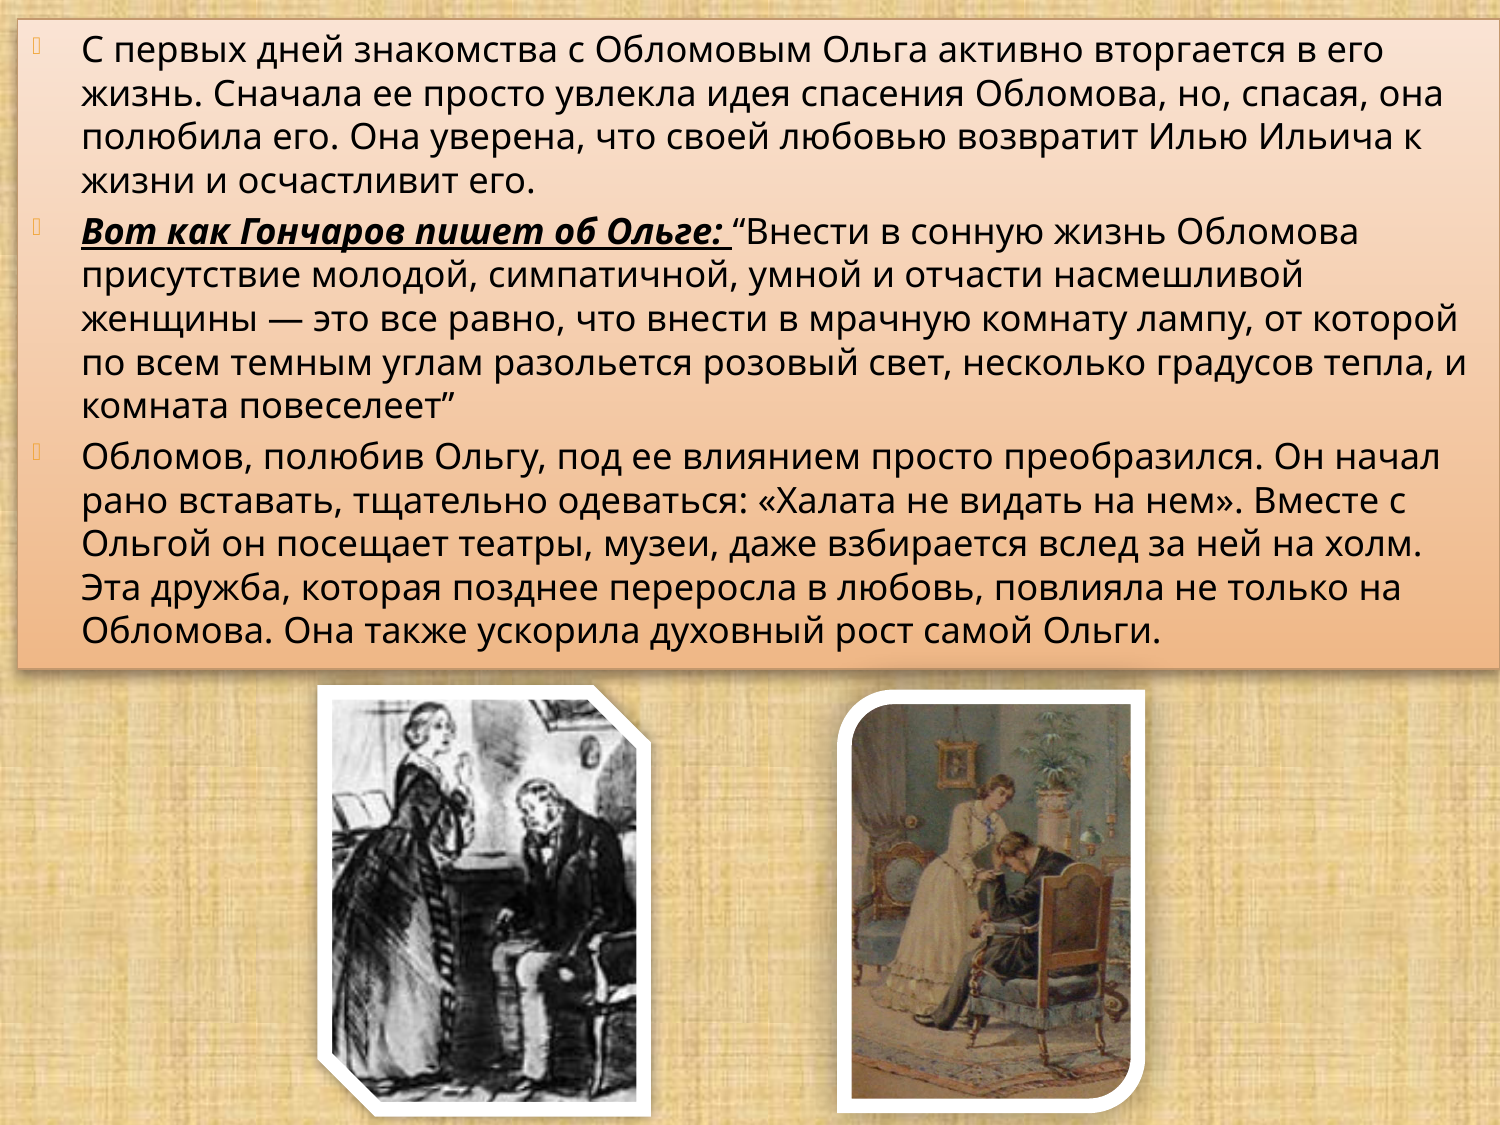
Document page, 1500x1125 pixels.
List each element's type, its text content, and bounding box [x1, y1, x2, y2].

picture [0, 0, 1500, 1125]
list С первых дней знакомства с Обломовым Ольга активно вторгается в его жизнь. Сначала ее просто увлекла идея спасения Обломова, но, спасая, она полюбила его. Она уверена, что своей любовью возвратит Илью Ильича к жизни и осчастливит его. Вот как Гончаров пишет об Ольге: “Внести в сонную жизнь Обломова присутствие молодой, симпатичной, умной и отчасти насмешливой женщины — это все равно, что внести в мрачную комнату лампу, от которой по всем темным углам разольется розовый свет, несколько градусов тепла, и комната повеселеет” Обломов, полюбив Ольгу, под ее влиянием просто преобразился. Он начал рано вставать, тщательно одеваться: «Халата не видать на нем». Вместе с Ольгой он посещает театры, музеи, даже взбирается вслед за ней на холм. Эта дружба, которая позднее переросла в любовь, повлияла не только на Обломова. Она также ускорила духовный рост самой Ольги. [17, 18, 1500, 670]
